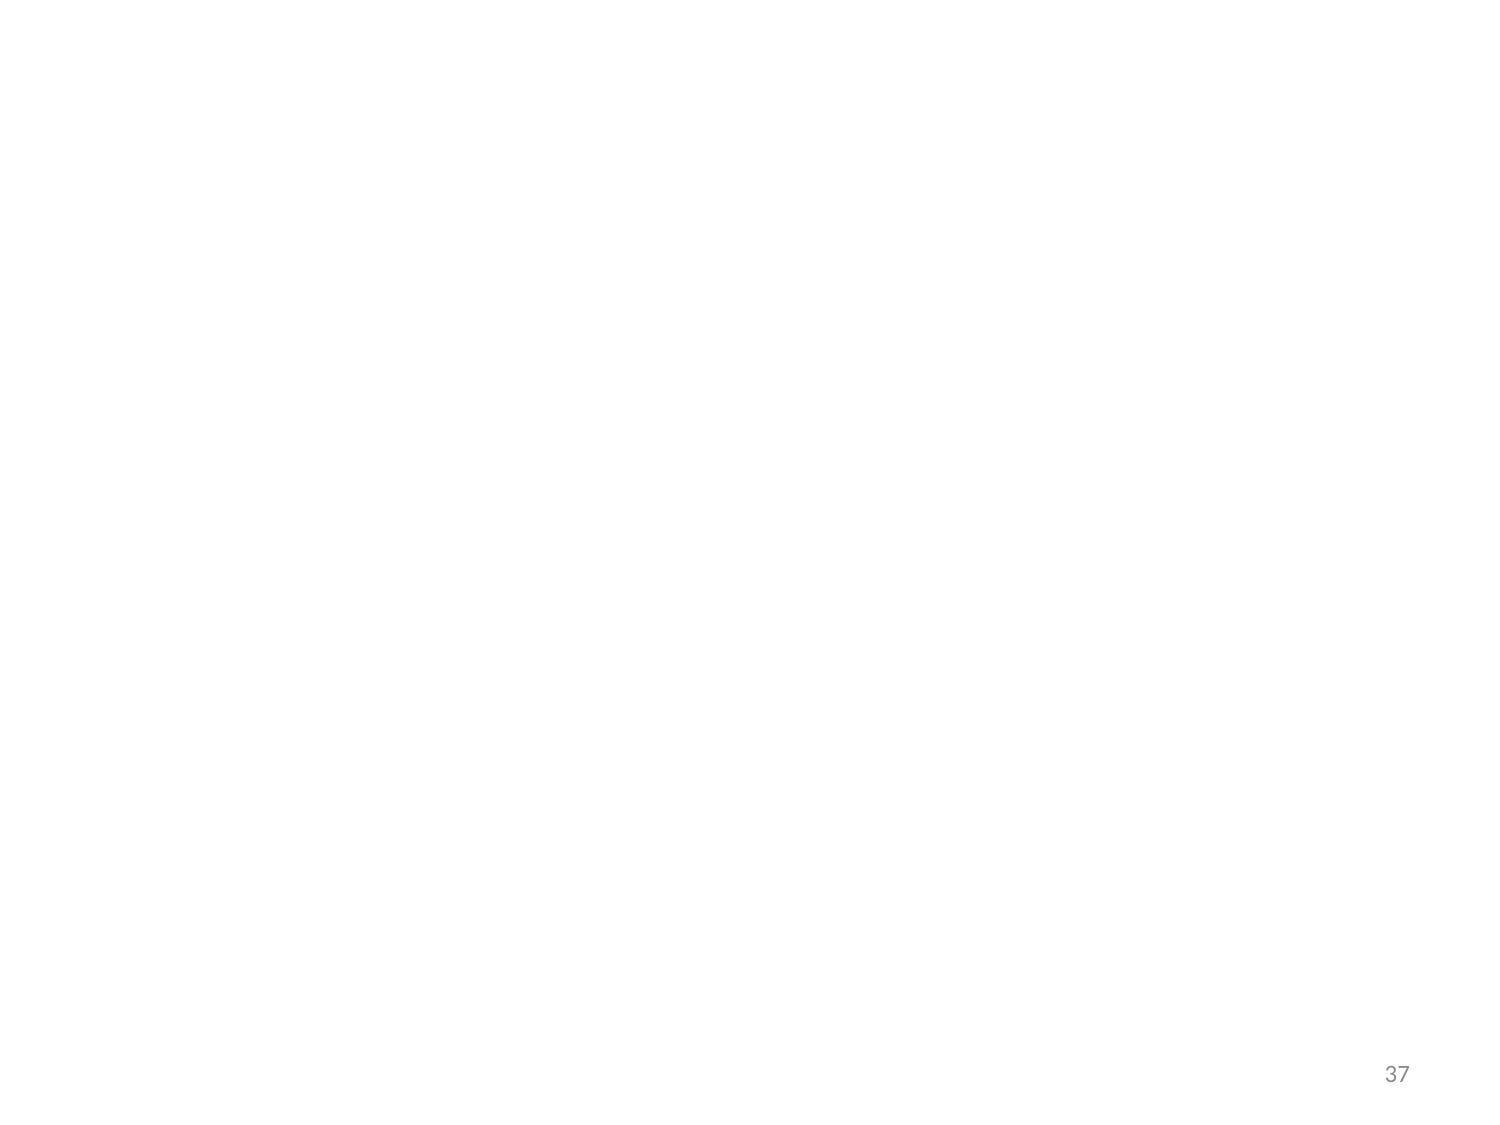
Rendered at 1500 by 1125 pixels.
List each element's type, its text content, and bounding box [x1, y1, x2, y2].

slide_number 37 [1074, 1042, 1425, 1103]
